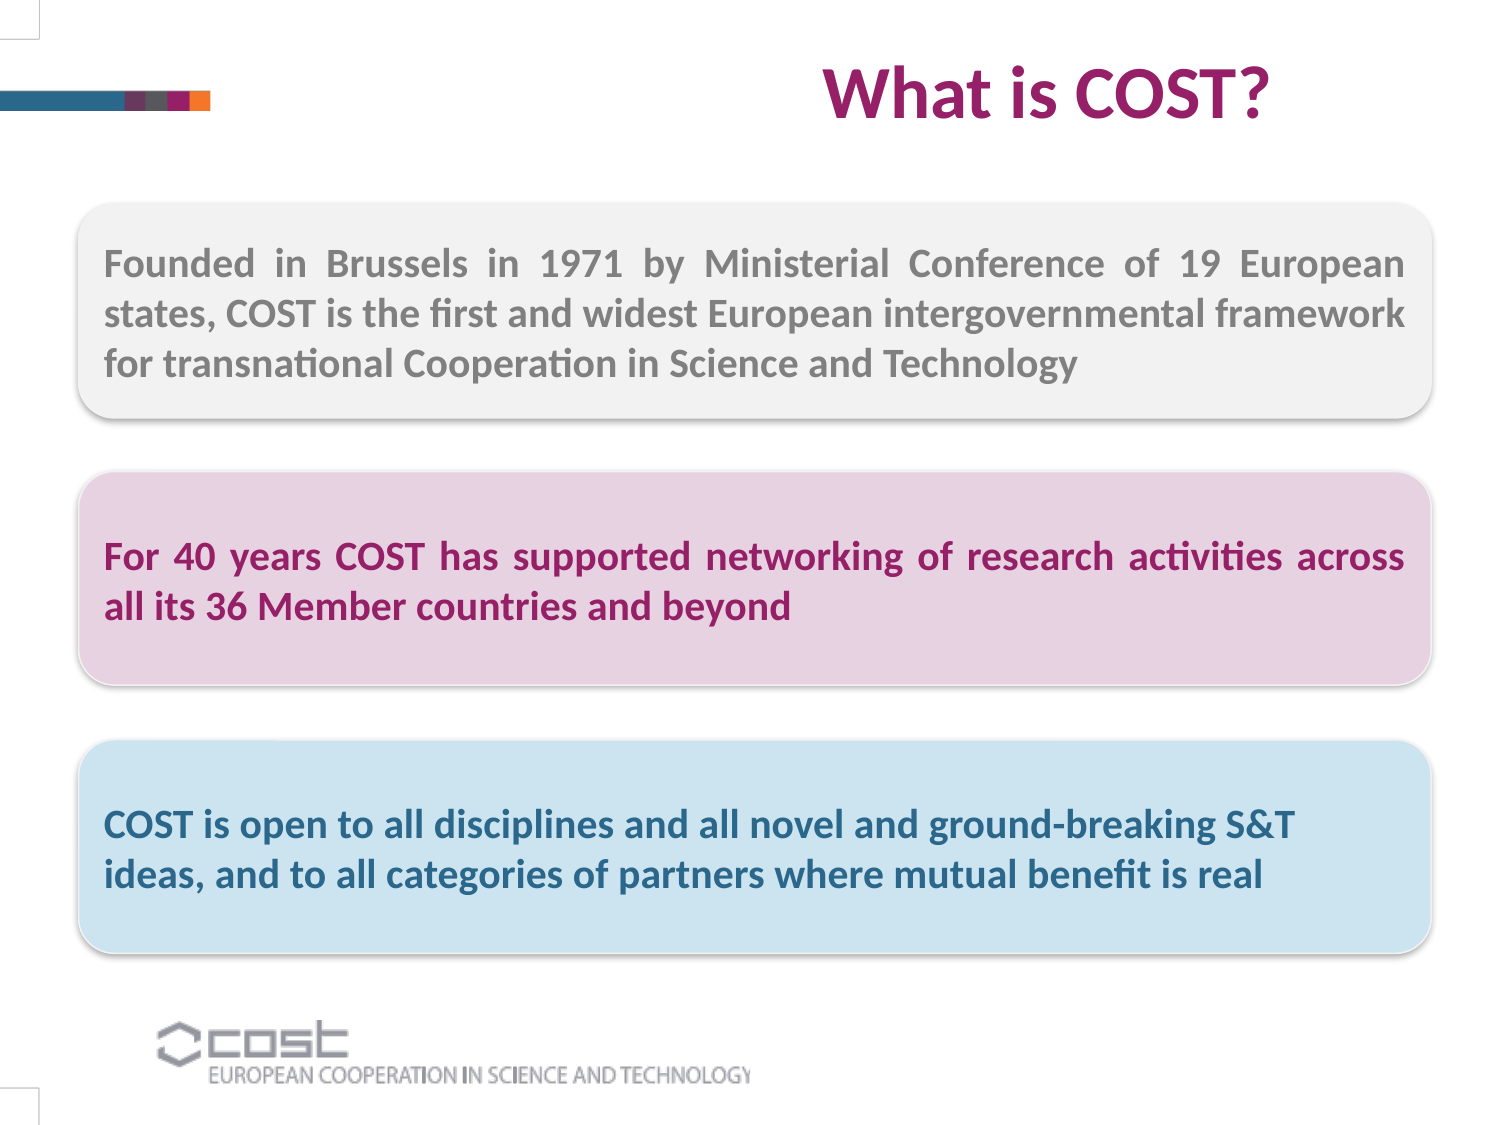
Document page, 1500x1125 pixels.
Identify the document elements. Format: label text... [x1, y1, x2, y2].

text_box Founded in Brussels in 1971 by Ministerial Conference of 19 European states, COST is the first and widest European intergovernmental framework for transnational Cooperation in Science and Technology [77, 203, 1432, 419]
text_box COST is open to all disciplines and all novel and ground-breaking S&T ideas, and to all categories of partners where mutual benefit is real [77, 738, 1432, 955]
text_box For 40 years COST has supported networking of research activities across all its 36 Member countries and beyond [77, 470, 1432, 686]
list What is COST? [807, 36, 1463, 176]
